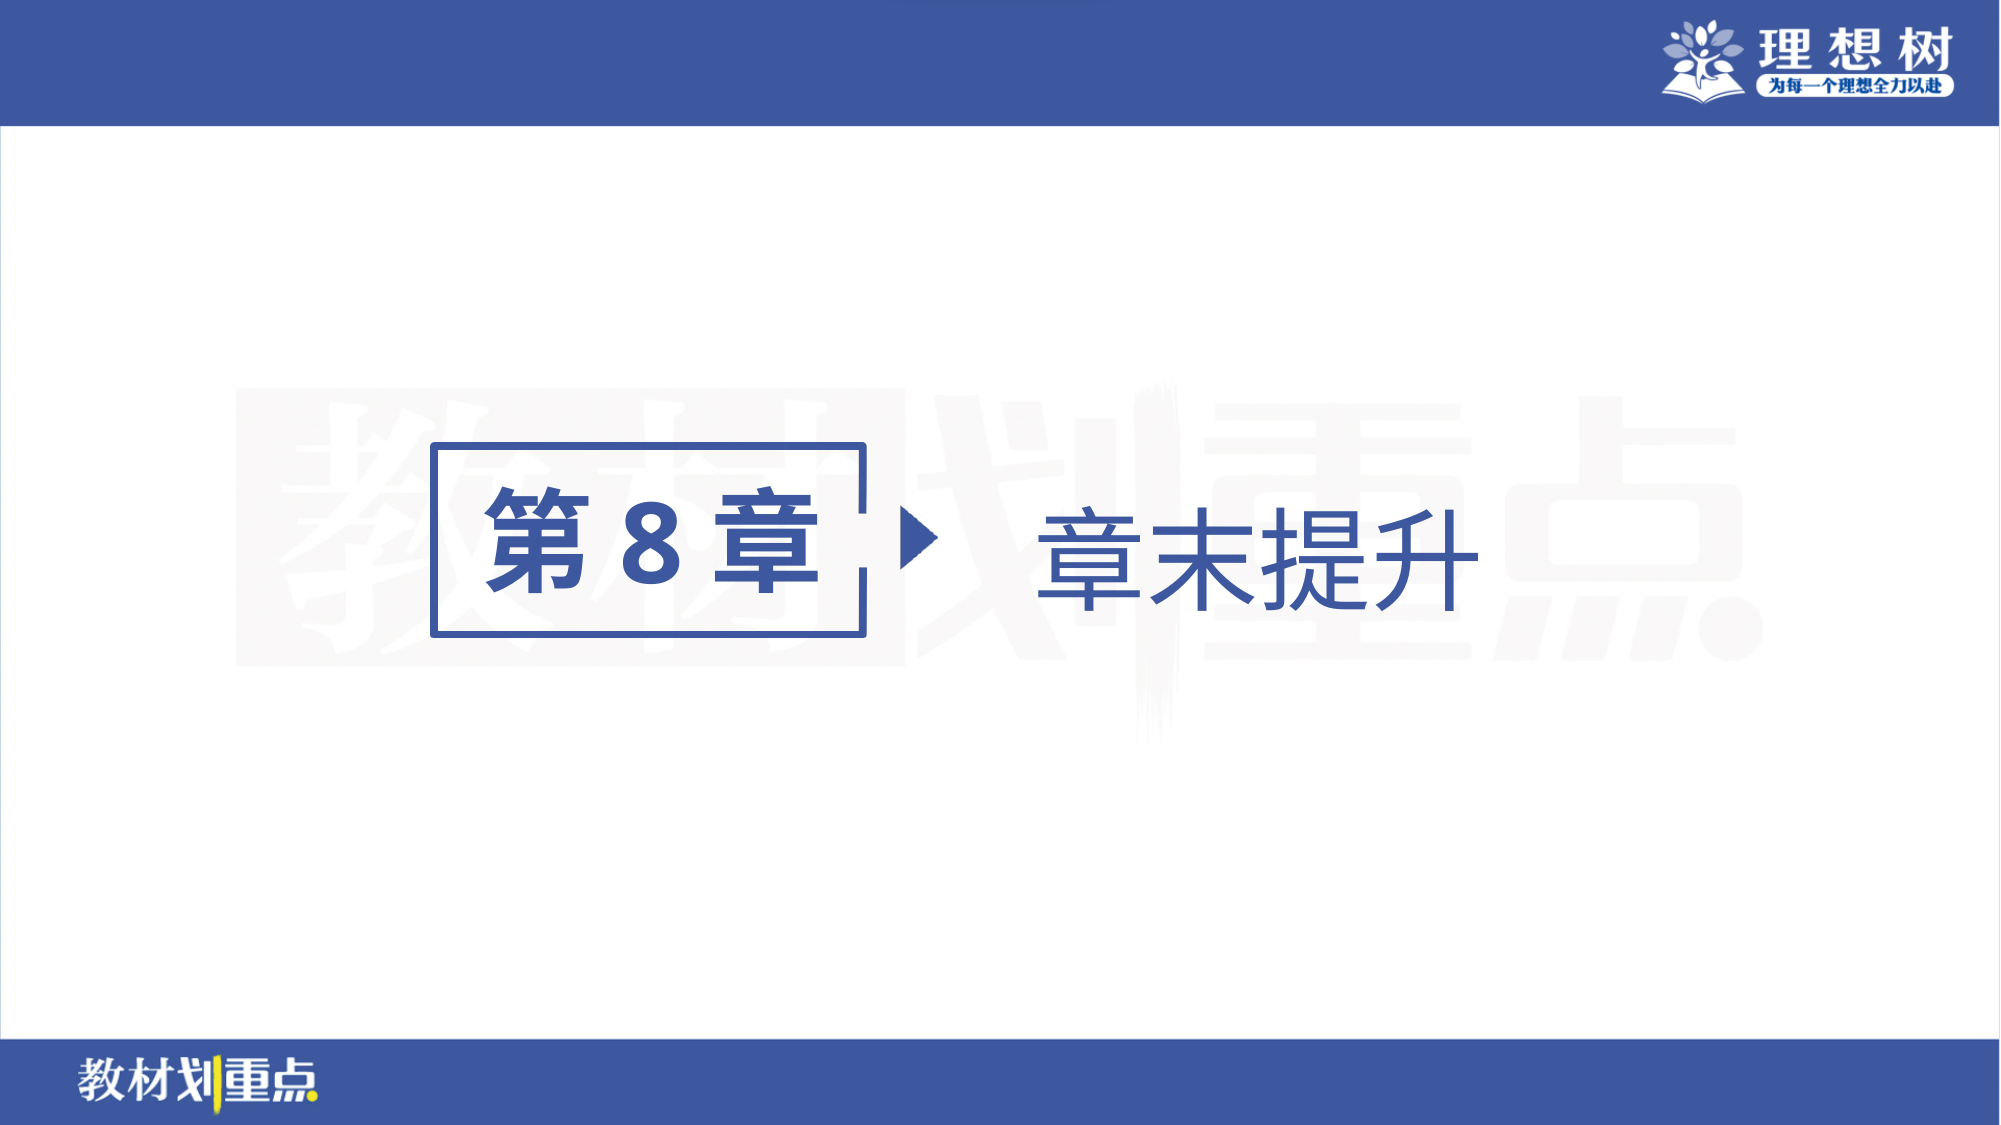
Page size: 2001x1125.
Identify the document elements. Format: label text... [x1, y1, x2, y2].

text_box 章末提升 [1033, 424, 2000, 635]
picture [0, 0, 2000, 1125]
